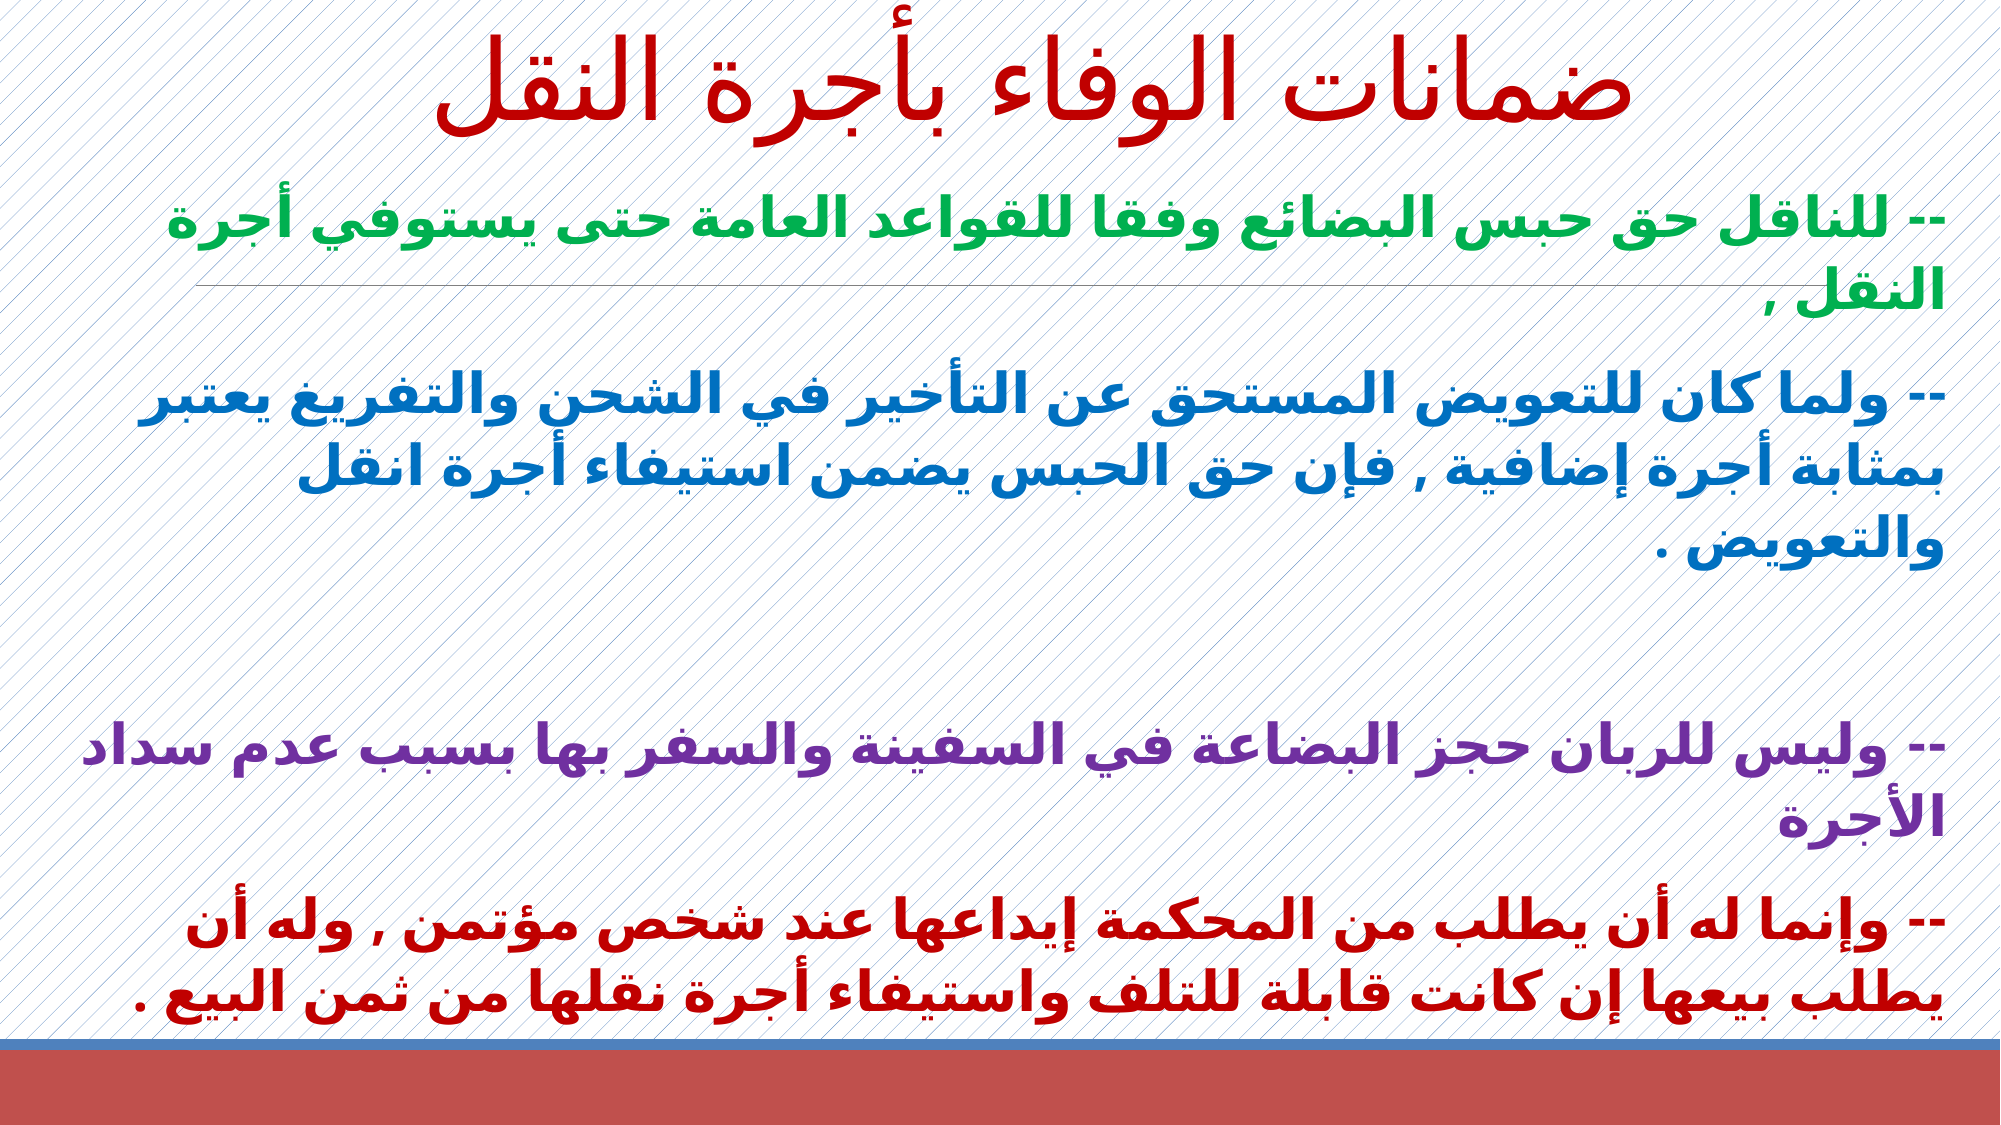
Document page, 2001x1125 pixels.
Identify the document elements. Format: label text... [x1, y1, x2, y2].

title ضمانات الوفاء بأجرة النقل [209, 48, 1860, 169]
list -- للناقل حق حبس البضائع وفقا للقواعد العامة حتى يستوفي أجرة النقل , -- ولما كان للتعويض المستحق عن التأخير في الشحن والتفريغ يعتبر بمثابة أجرة إضافية , فإن حق الحبس يضمن استيفاء أجرة انقل والتعويض . -- وليس للربان حجز البضاعة في السفينة والسفر بها بسبب عدم سداد الأجرة -- وإنما له أن يطلب من المحكمة إيداعها عند شخص مؤتمن , وله أن يطلب بيعها إن كانت قابلة للتلف واستيفاء أجرة نقلها من ثمن البيع . [36, 169, 1959, 1032]
